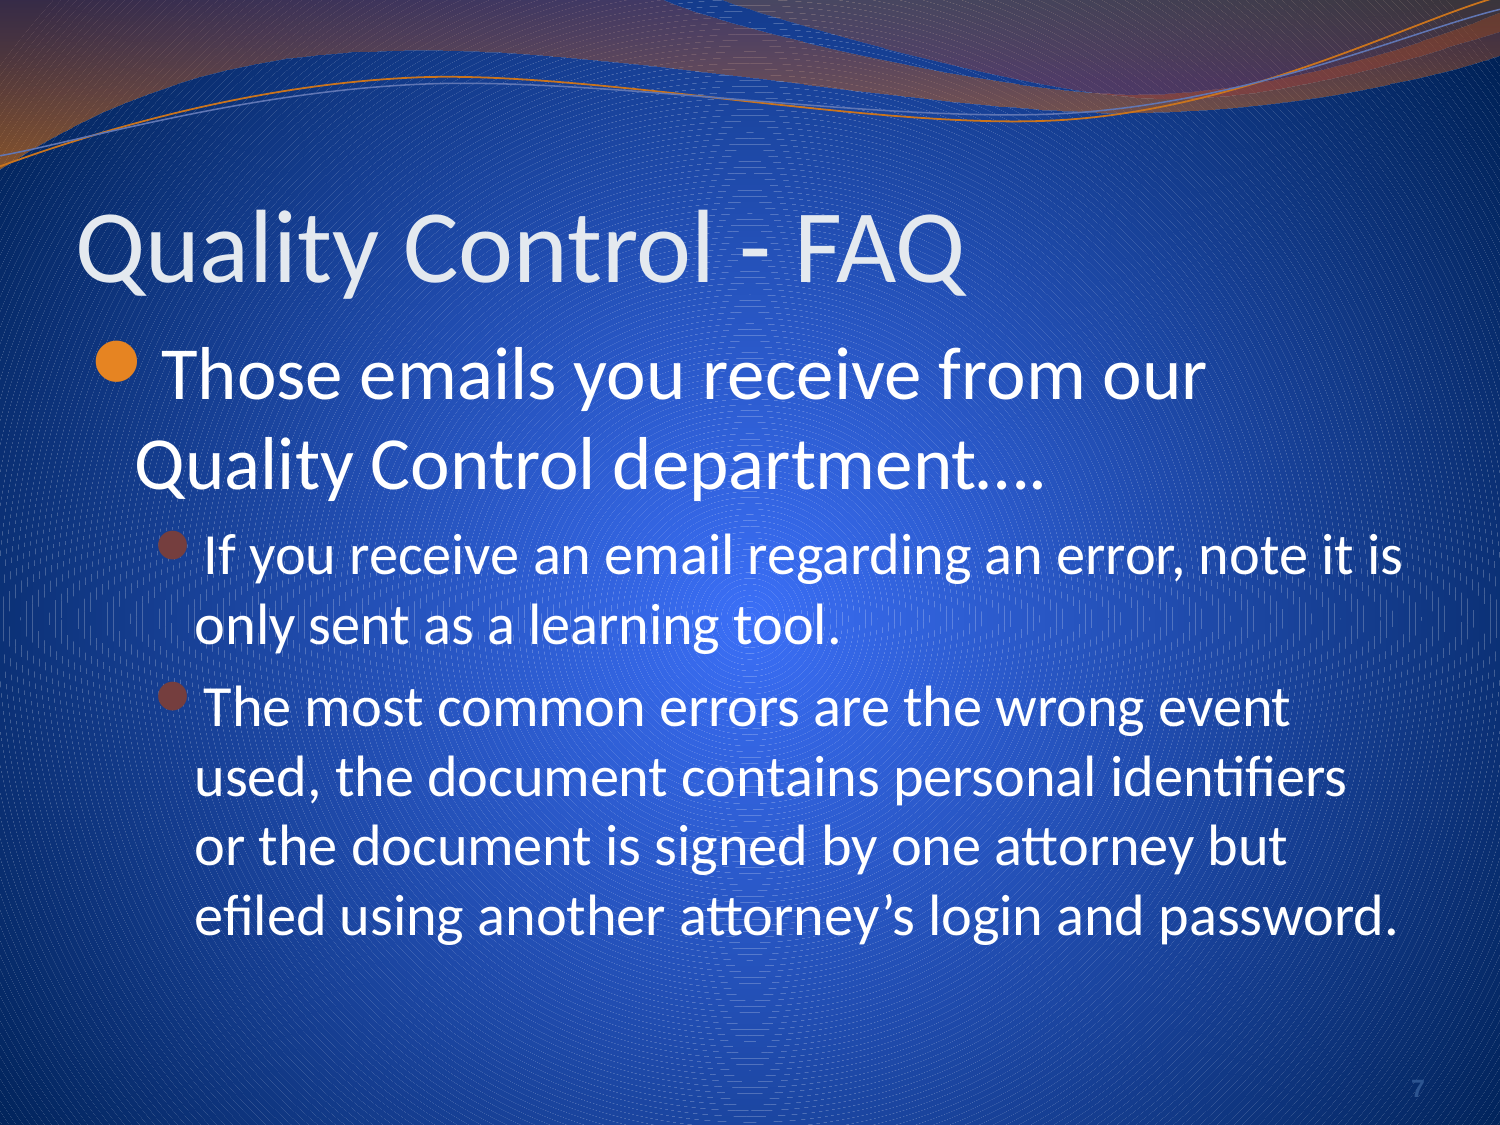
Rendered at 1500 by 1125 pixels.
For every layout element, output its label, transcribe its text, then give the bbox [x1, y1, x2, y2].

slide_number 7 [1299, 1042, 1425, 1103]
title Quality Control - FAQ [75, 115, 1425, 303]
list Those emails you receive from our Quality Control department…. If you receive an email regarding an error, note it is only sent as a learning tool. The most common errors are the wrong event used, the document contains personal identifiers or the document is signed by one attorney but efiled using another attorney’s login and password. [75, 317, 1425, 1038]
